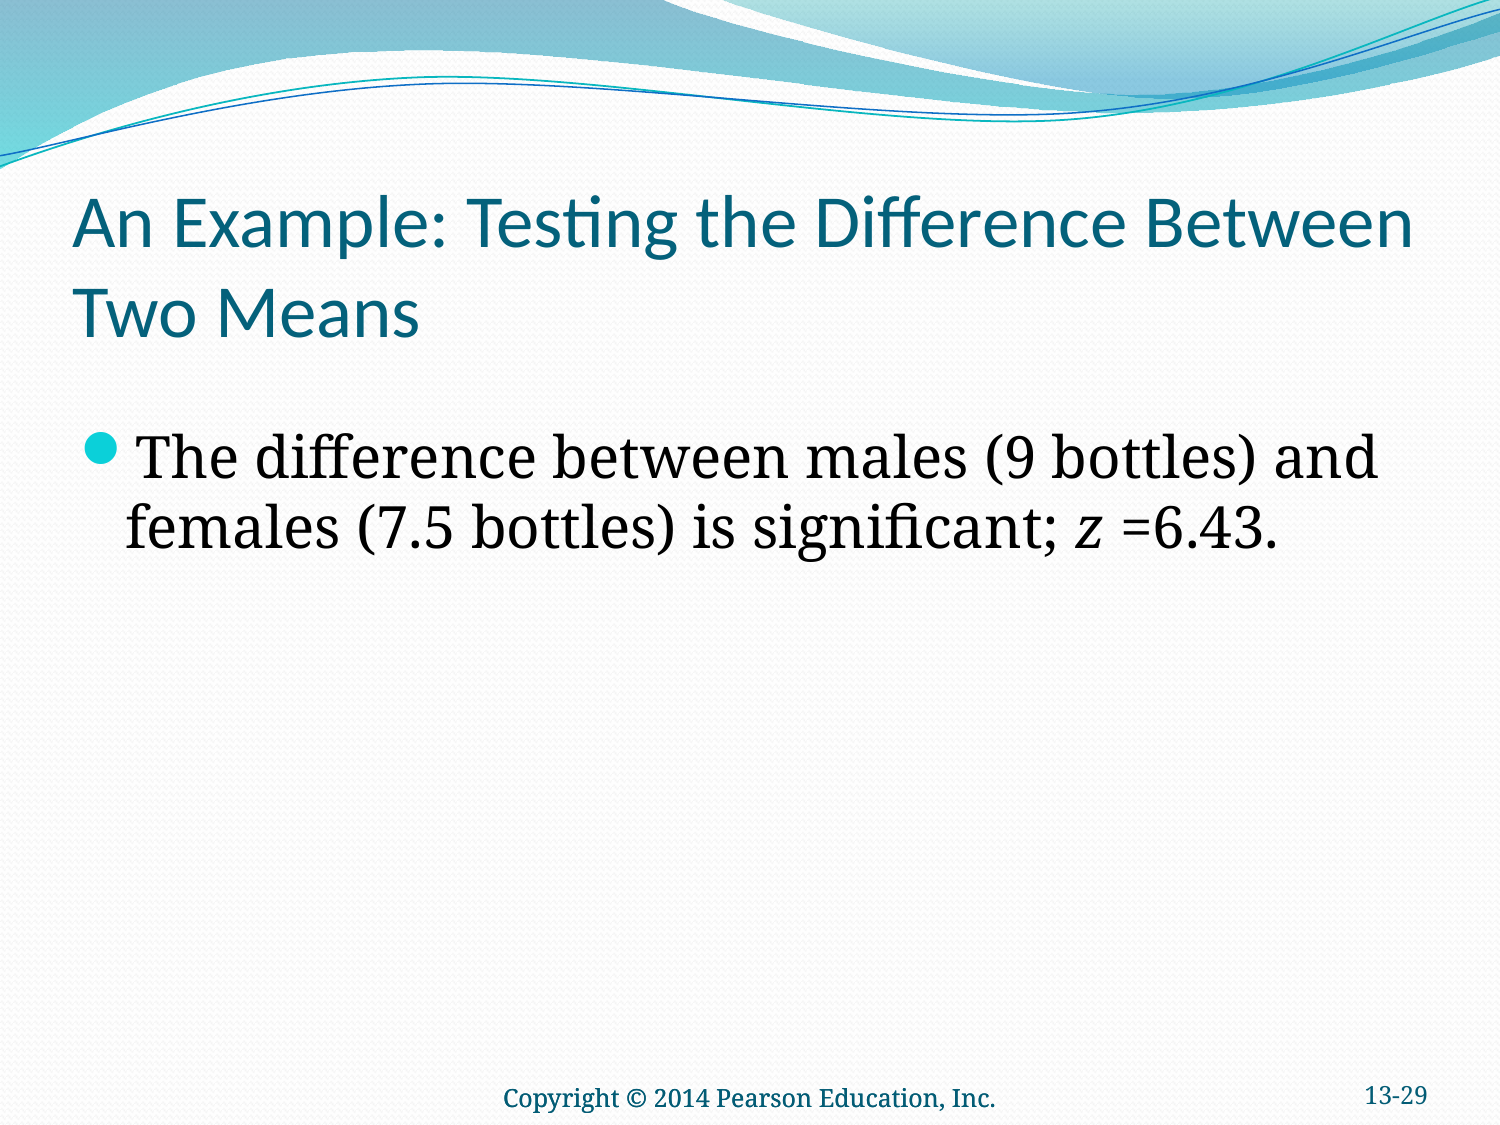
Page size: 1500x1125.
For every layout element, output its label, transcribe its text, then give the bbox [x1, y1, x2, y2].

list The difference between males (9 bottles) and females (7.5 bottles) is significant; z =6.43. [65, 412, 1416, 846]
title An Example: Testing the Difference Between Two Means [72, 165, 1423, 353]
